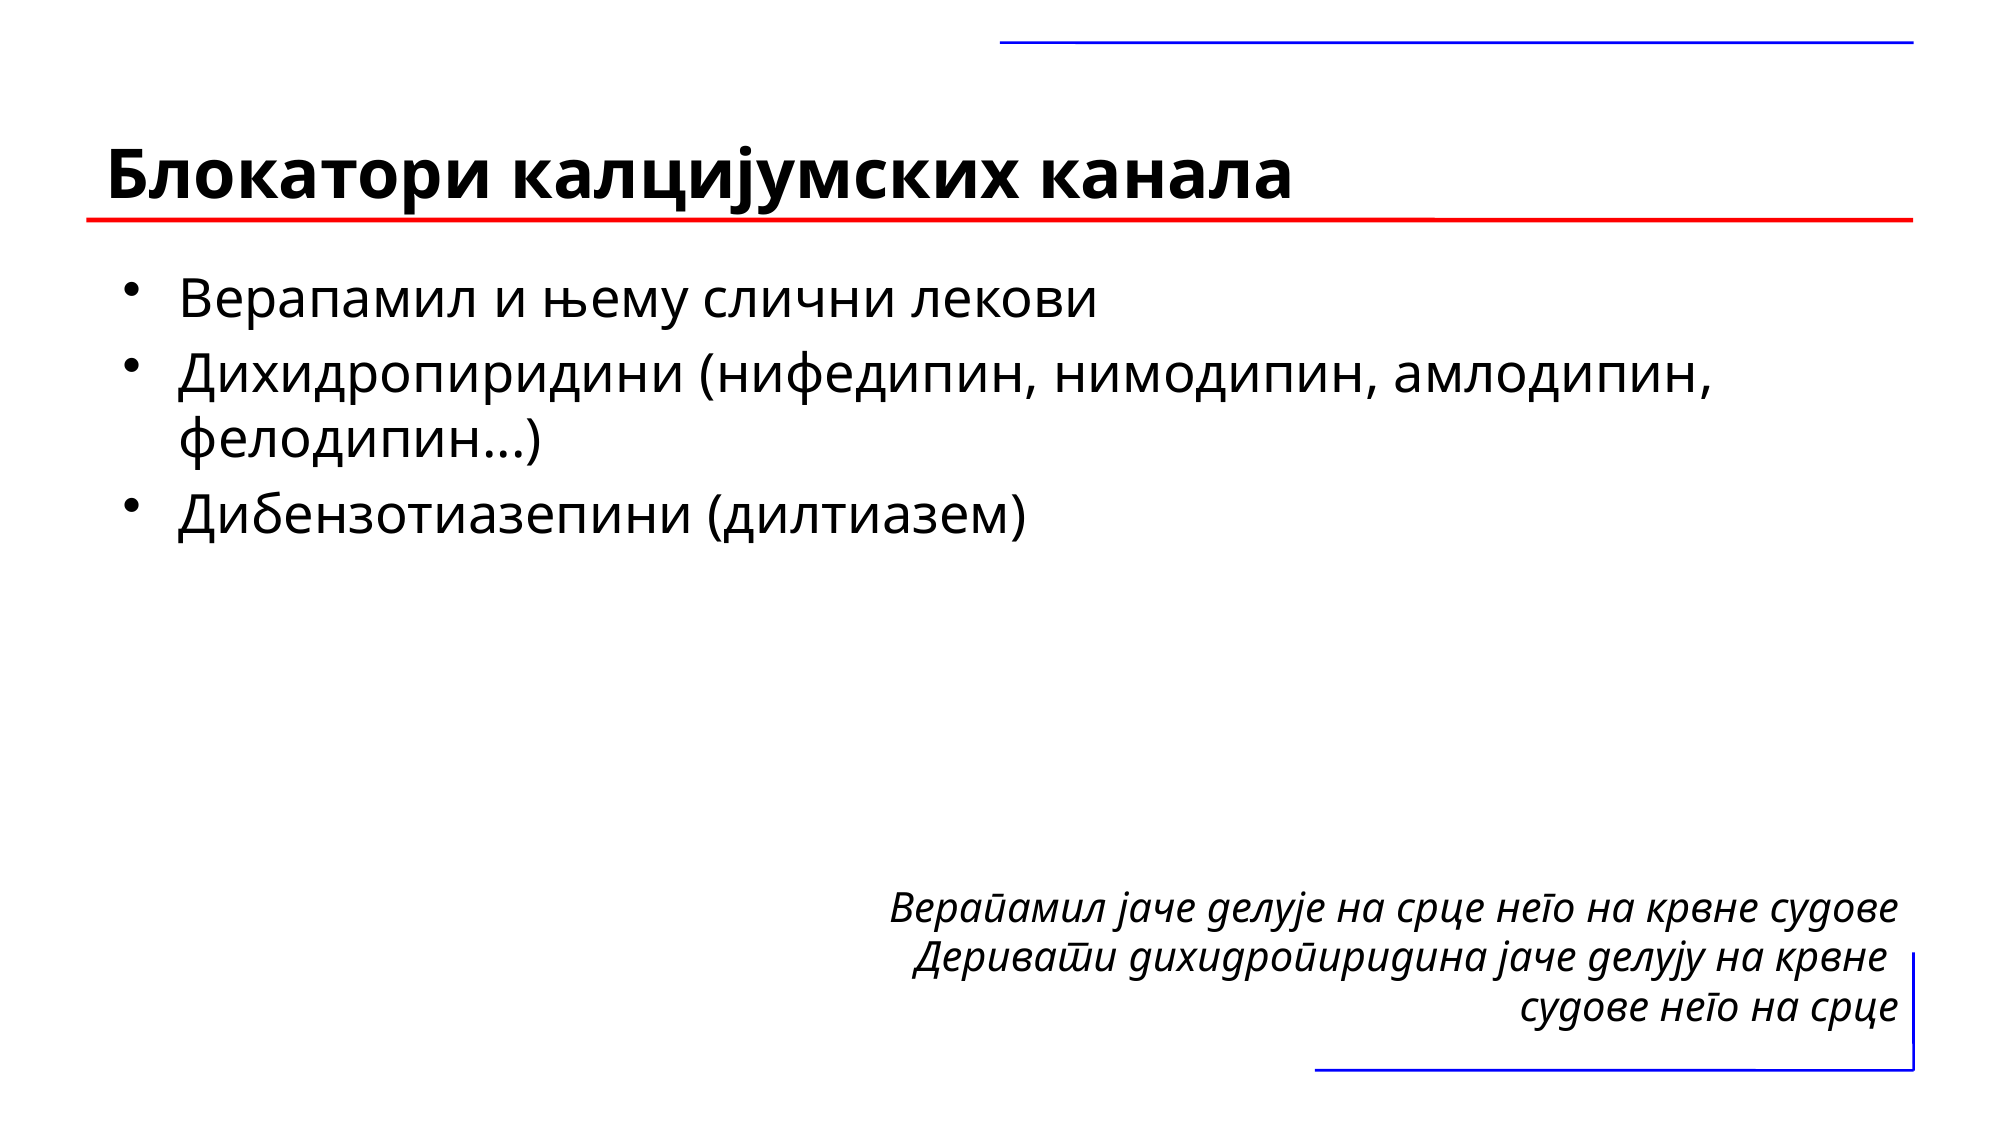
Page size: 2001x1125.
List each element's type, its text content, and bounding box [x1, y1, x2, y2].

list Верапамил и њему слични лекови Дихидропиридини (нифедипин, нимодипин, амлодипин, фелодипин...) Дибензотиазепини (дилтиазем) Верапамил јаче делуje на срце него на крвне судове Деривати дихидропиридина јаче делују на крвне судове него на срце [107, 255, 1915, 1059]
title Блокатори калцијумских канала [90, 7, 1663, 220]
